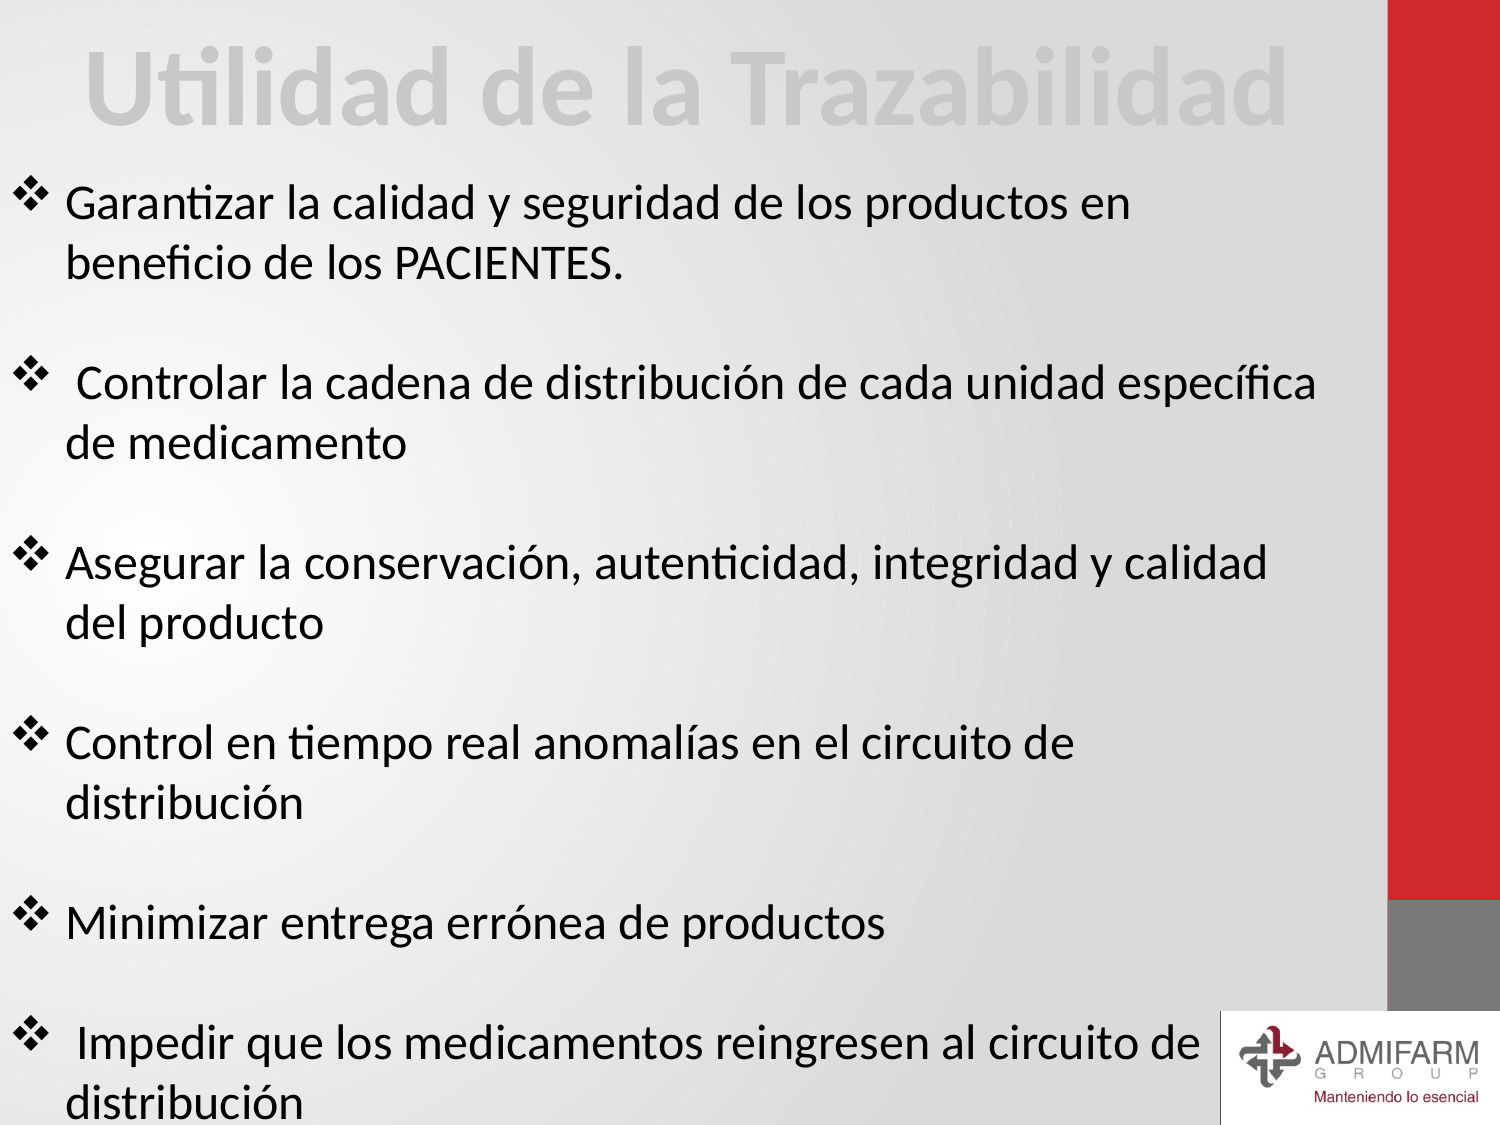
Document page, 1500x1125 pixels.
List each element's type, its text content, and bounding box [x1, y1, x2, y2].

text_box Utilidad de la Trazabilidad [68, 5, 1308, 156]
picture [1219, 1010, 1500, 1125]
text_box Garantizar la calidad y seguridad de los productos en beneficio de los PACIENTES. Controlar la cadena de distribución de cada unidad específica de medicamento Asegurar la conservación, autenticidad, integridad y calidad del producto Control en tiempo real anomalías en el circuito de distribución Minimizar entrega errónea de productos Impedir que los medicamentos reingresen al circuito de distribución [0, 101, 1335, 1125]
